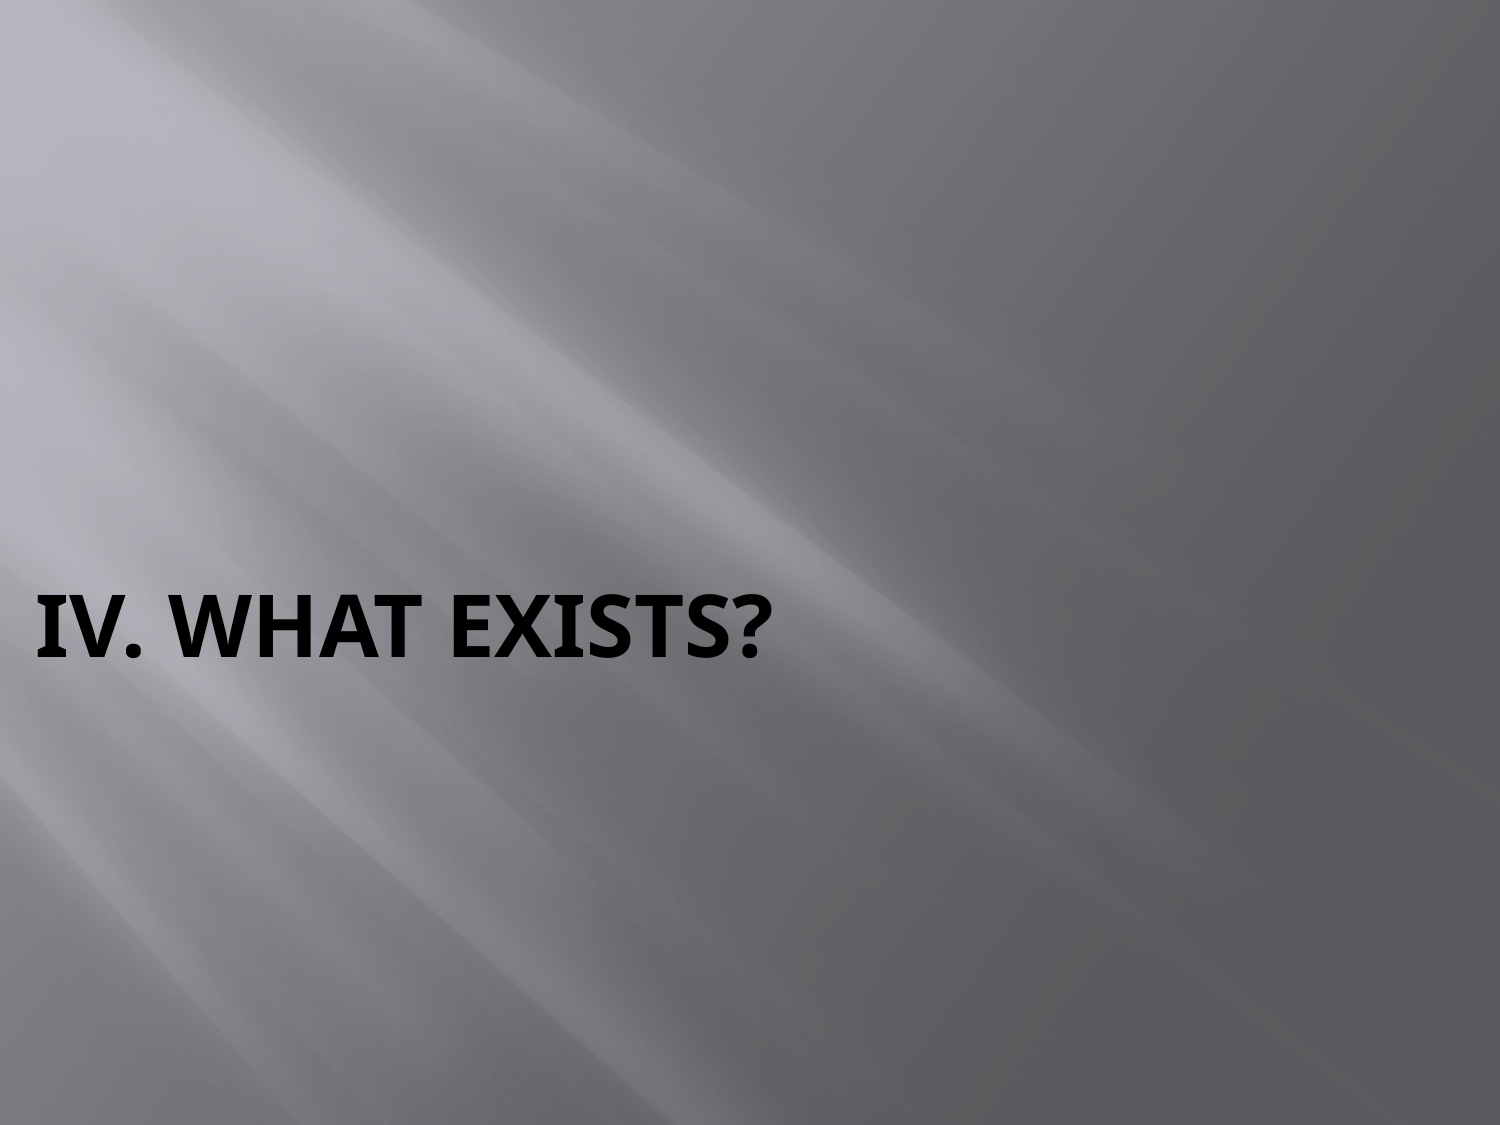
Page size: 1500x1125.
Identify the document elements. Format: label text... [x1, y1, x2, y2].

title IV. What exists? [24, 474, 786, 675]
